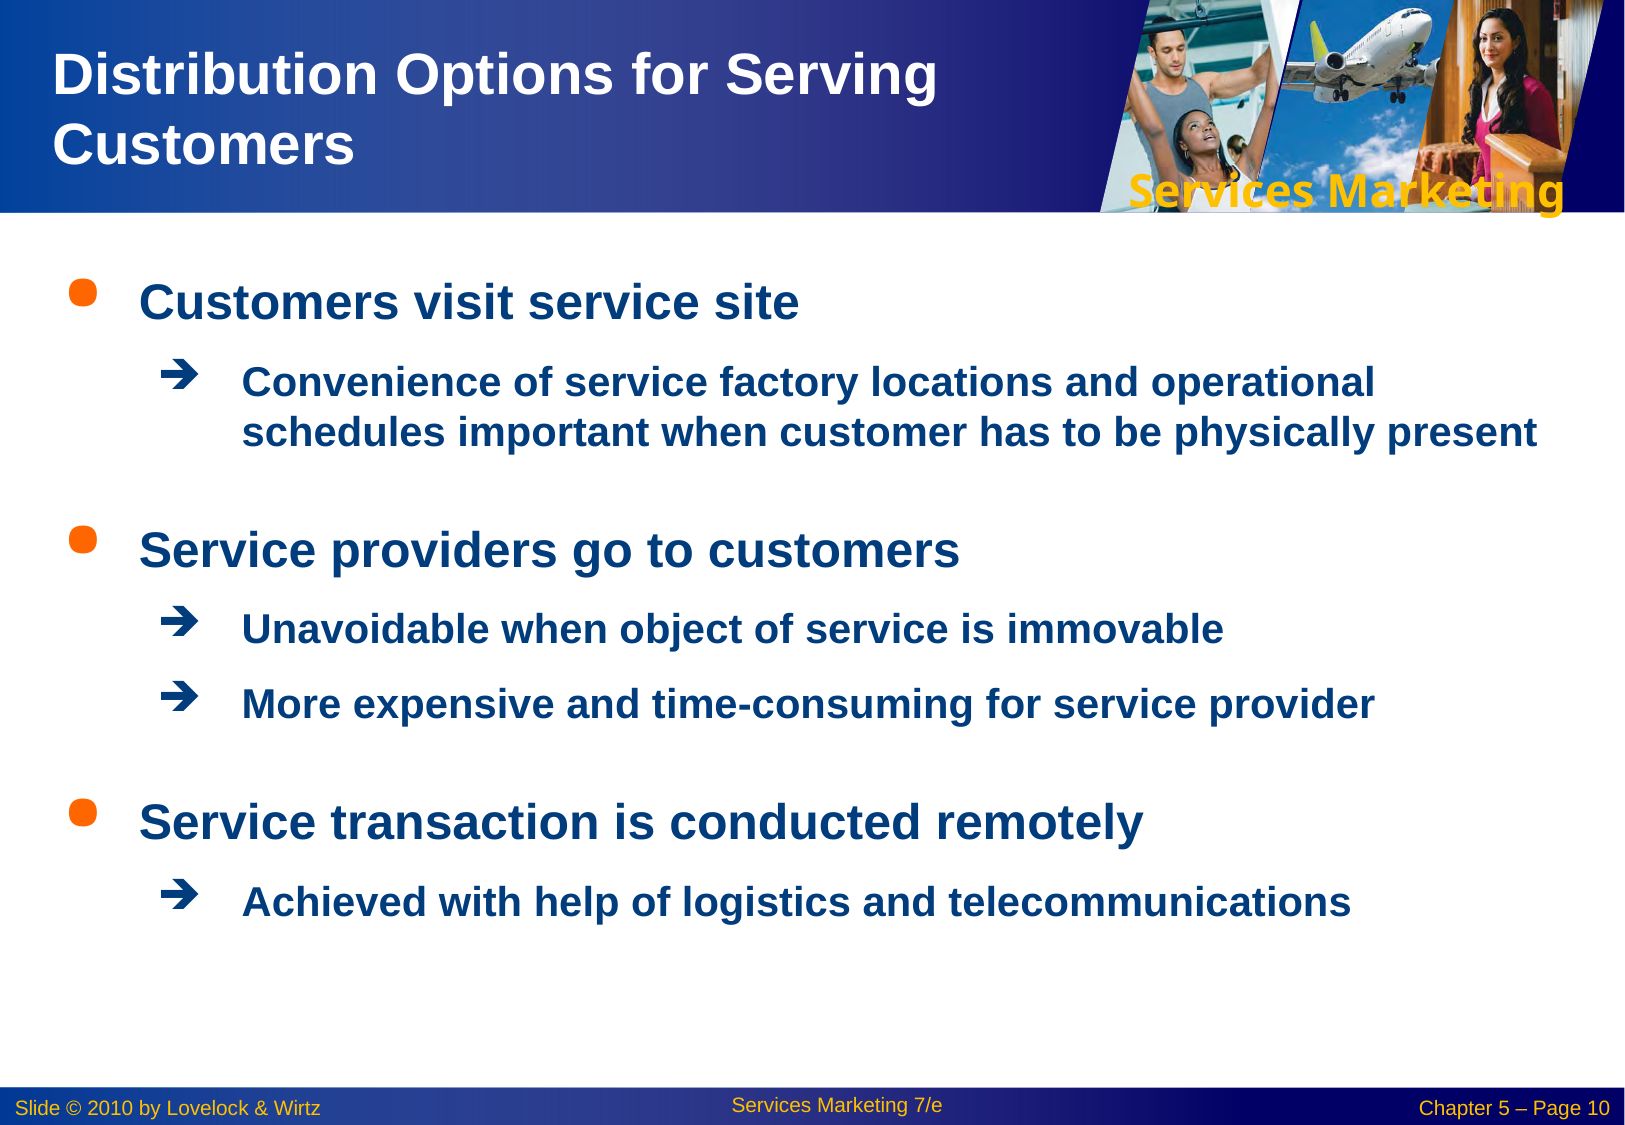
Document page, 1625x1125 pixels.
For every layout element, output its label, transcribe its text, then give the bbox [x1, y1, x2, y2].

title Distribution Options for Serving Customers [36, 37, 1088, 176]
picture [1546, 187, 1556, 202]
picture [1162, 186, 1172, 192]
picture [1100, 0, 1604, 213]
list Customers visit service site Convenience of service factory locations and operational schedules important when customer has to be physically present Service providers go to customers Unavoidable when object of service is immovable More expensive and time-consuming for service provider Service transaction is conducted remotely Achieved with help of logistics and telecommunications [49, 261, 1588, 1051]
